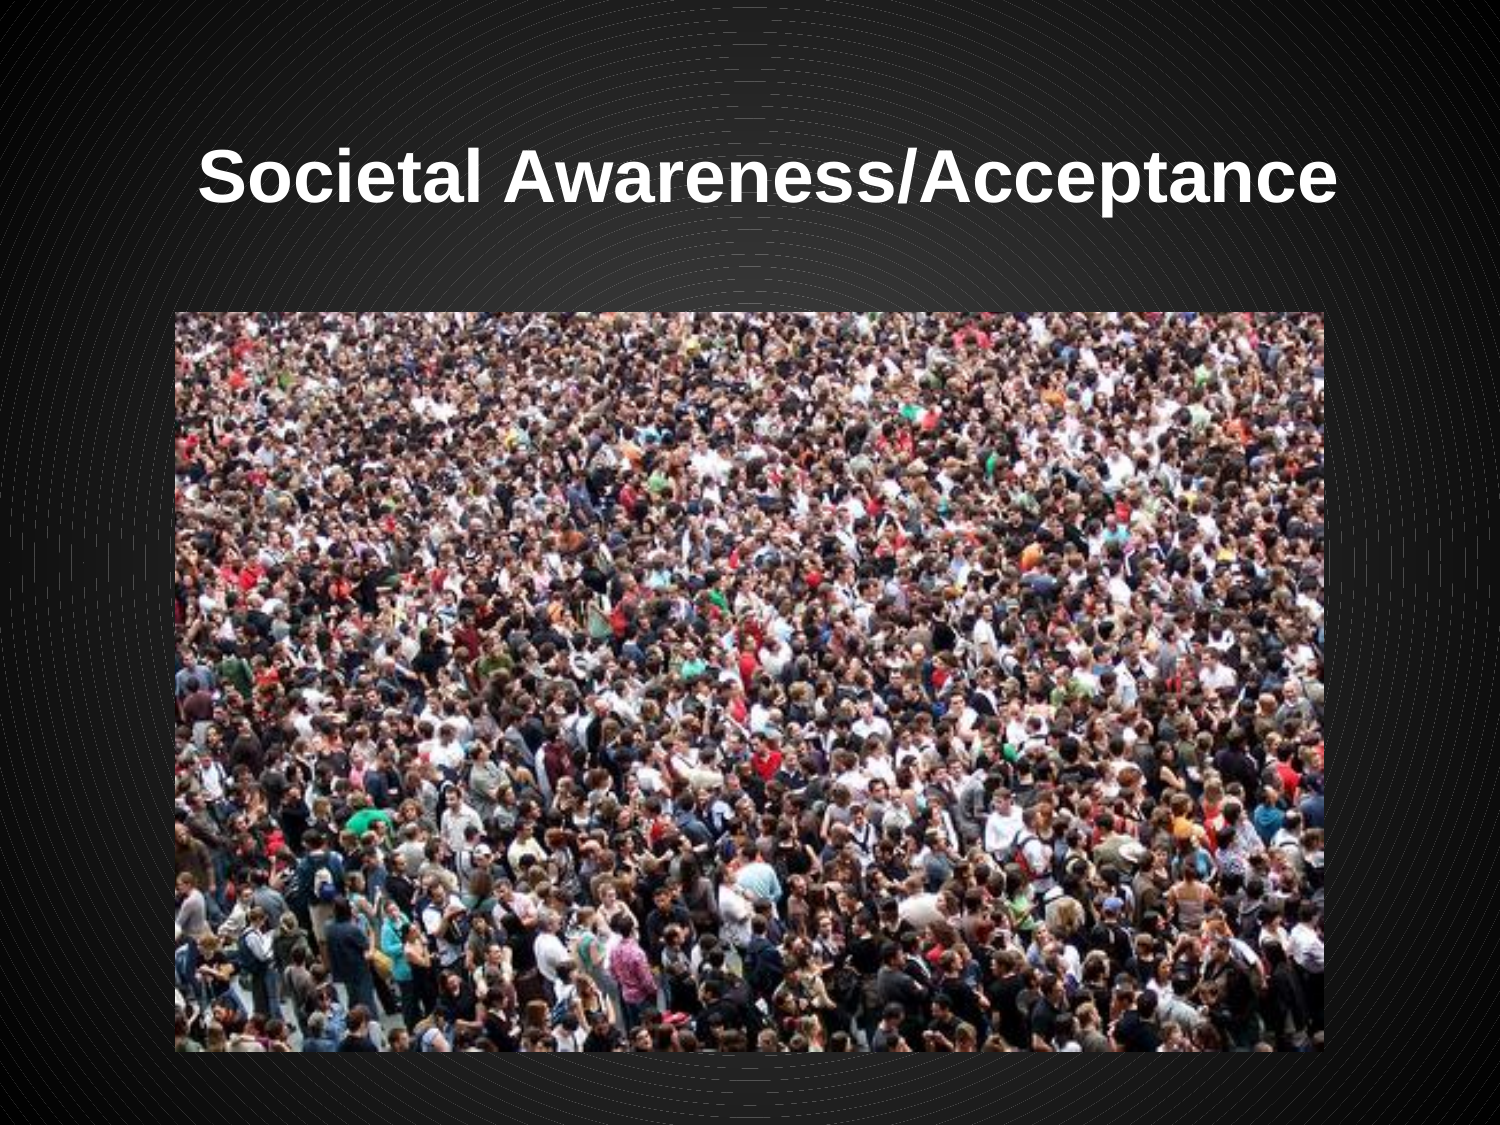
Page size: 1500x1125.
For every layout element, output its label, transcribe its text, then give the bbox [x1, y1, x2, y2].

title Societal Awareness/Acceptance [75, 45, 1425, 233]
picture [175, 312, 1325, 1052]
